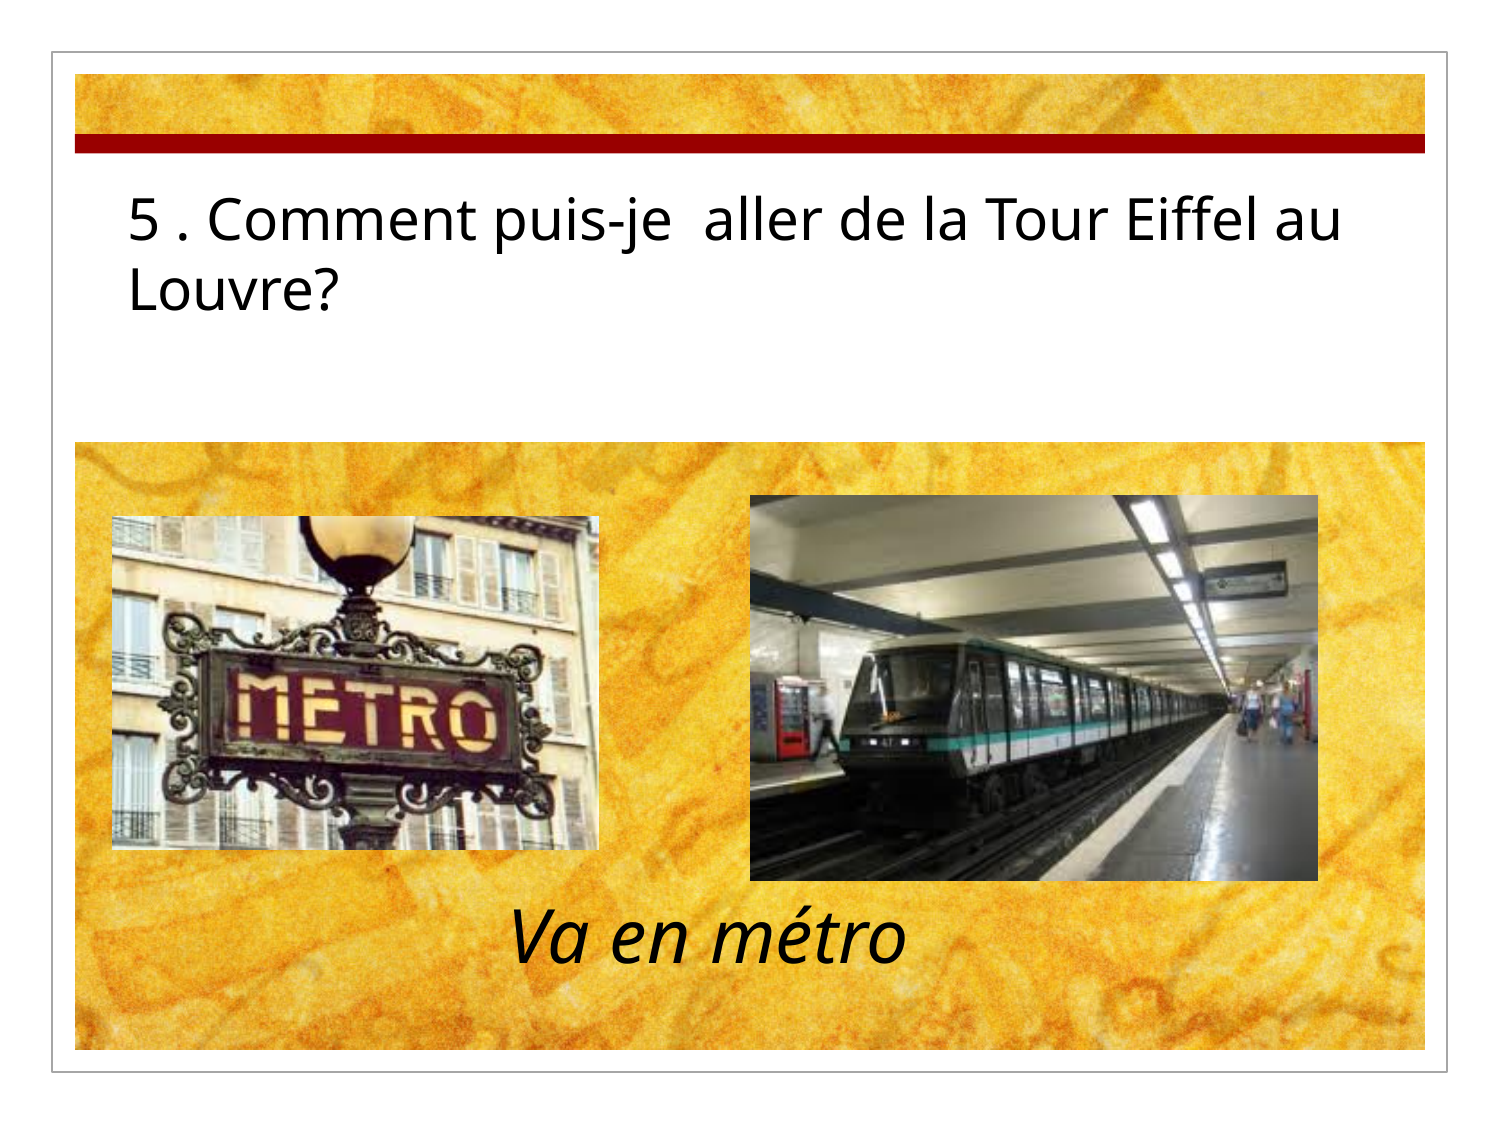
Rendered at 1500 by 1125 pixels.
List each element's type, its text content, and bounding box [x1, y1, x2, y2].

picture [75, 442, 1425, 1050]
picture [75, 74, 1425, 134]
text_box 5 . Comment puis-je aller de la Tour Eiffel au Louvre? [112, 175, 1392, 400]
text_box Va en métro [493, 880, 1034, 986]
